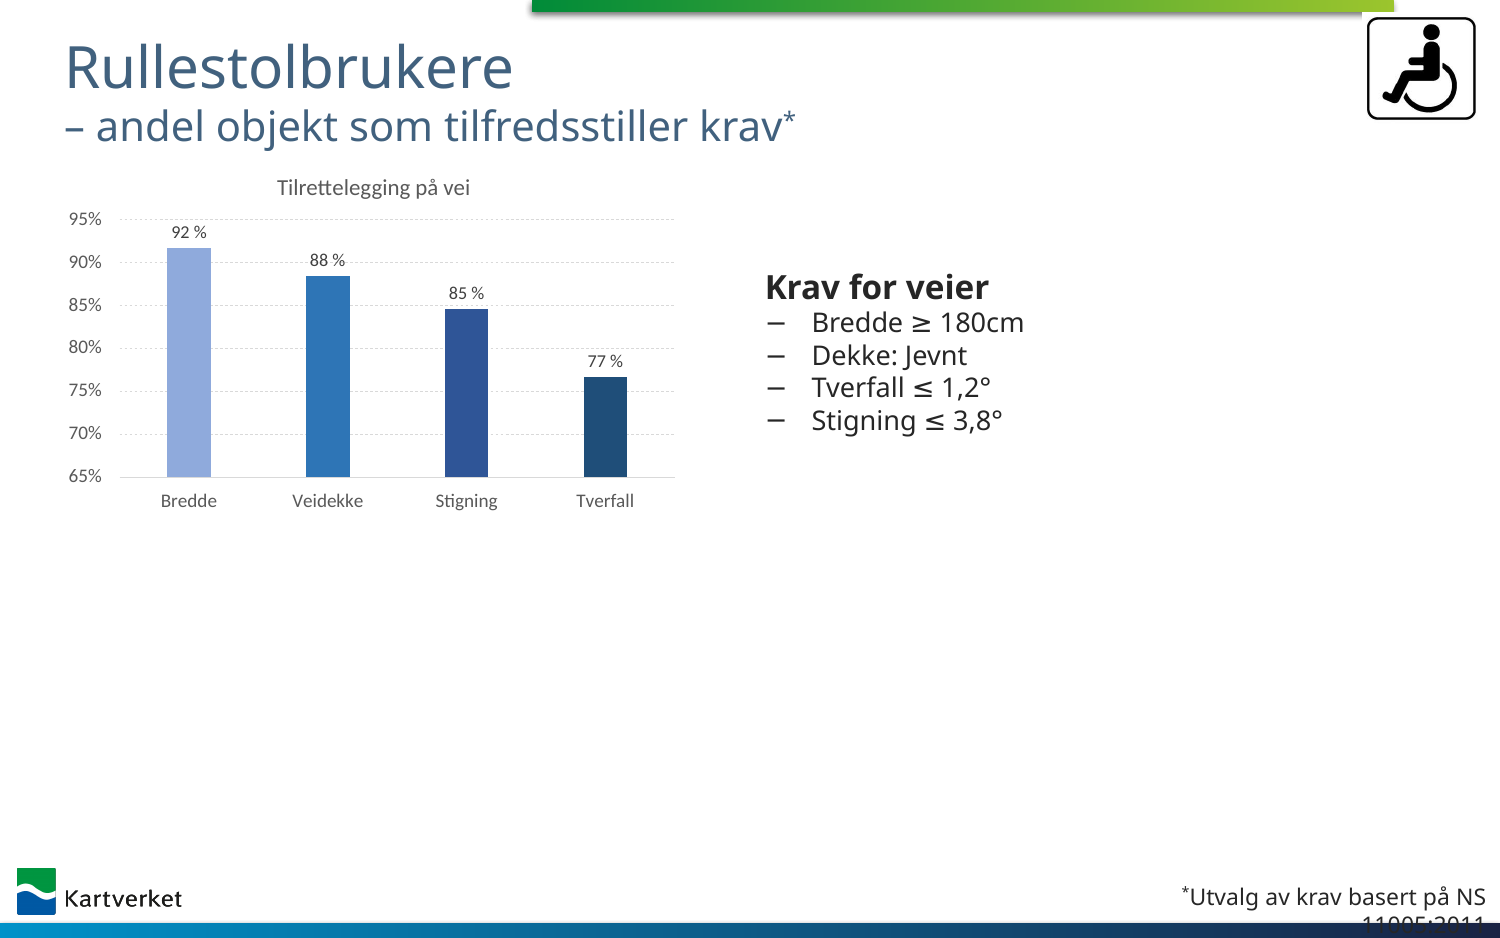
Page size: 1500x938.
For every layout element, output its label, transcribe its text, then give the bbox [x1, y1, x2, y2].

text_box Rullestolbrukere – andel objekt som tilfredsstiller krav* [49, 25, 1431, 158]
picture [1362, 12, 1481, 126]
picture [62, 166, 686, 519]
text_box Krav for veier Bredde ≥ 180cm Dekke: Jevnt Tverfall ≤ 1,2° Stigning ≤ 3,8° [750, 258, 1234, 444]
text_box *Utvalg av krav basert på NS 11005:2011 [1068, 873, 1500, 938]
